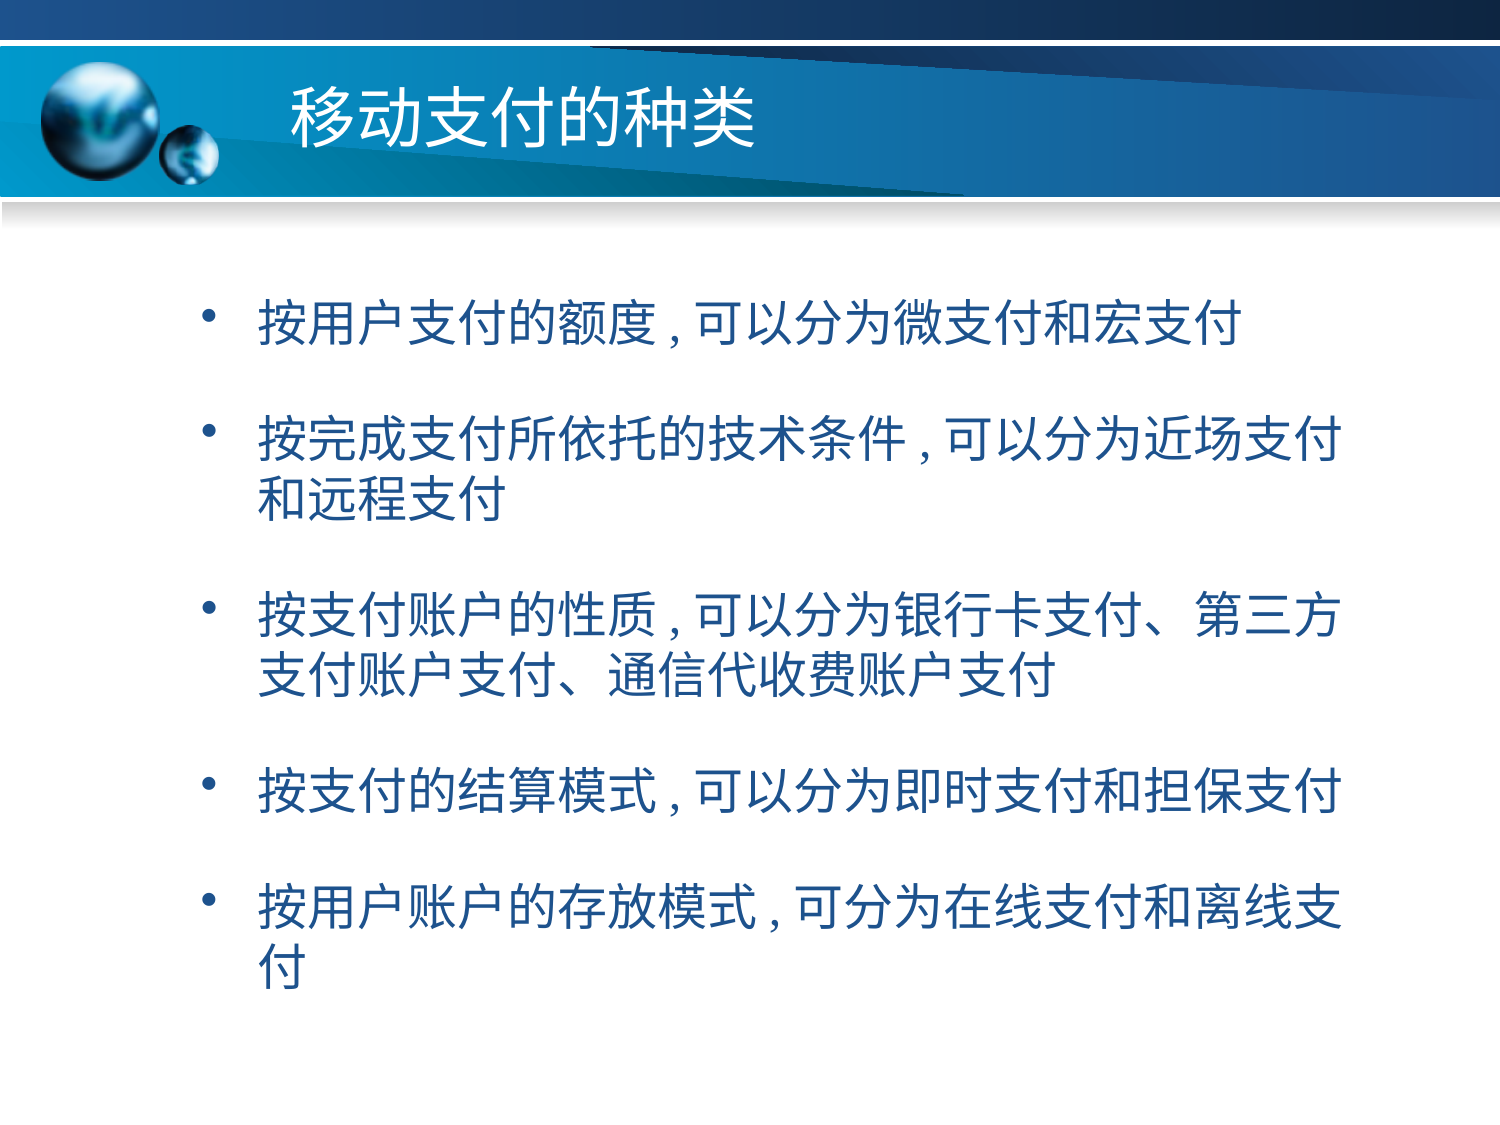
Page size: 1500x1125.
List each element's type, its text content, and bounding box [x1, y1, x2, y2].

text_box 按支付的结算模式,可以分为即时支付和担保支付 [185, 752, 1363, 828]
text_box 按完成支付所依托的技术条件,可以分为近场支付和远程支付 [186, 399, 1378, 535]
picture [160, 126, 218, 184]
title 移动支付的种类 [274, 44, 1363, 188]
picture [42, 63, 159, 180]
text_box 按用户支付的额度,可以分为微支付和宏支付 [185, 283, 1363, 359]
text_box 按用户账户的存放模式,可分为在线支付和离线支付 [185, 868, 1363, 1003]
text_box 按支付账户的性质,可以分为银行卡支付、第三方支付账户支付、通信代收费账户支付 [186, 575, 1363, 711]
